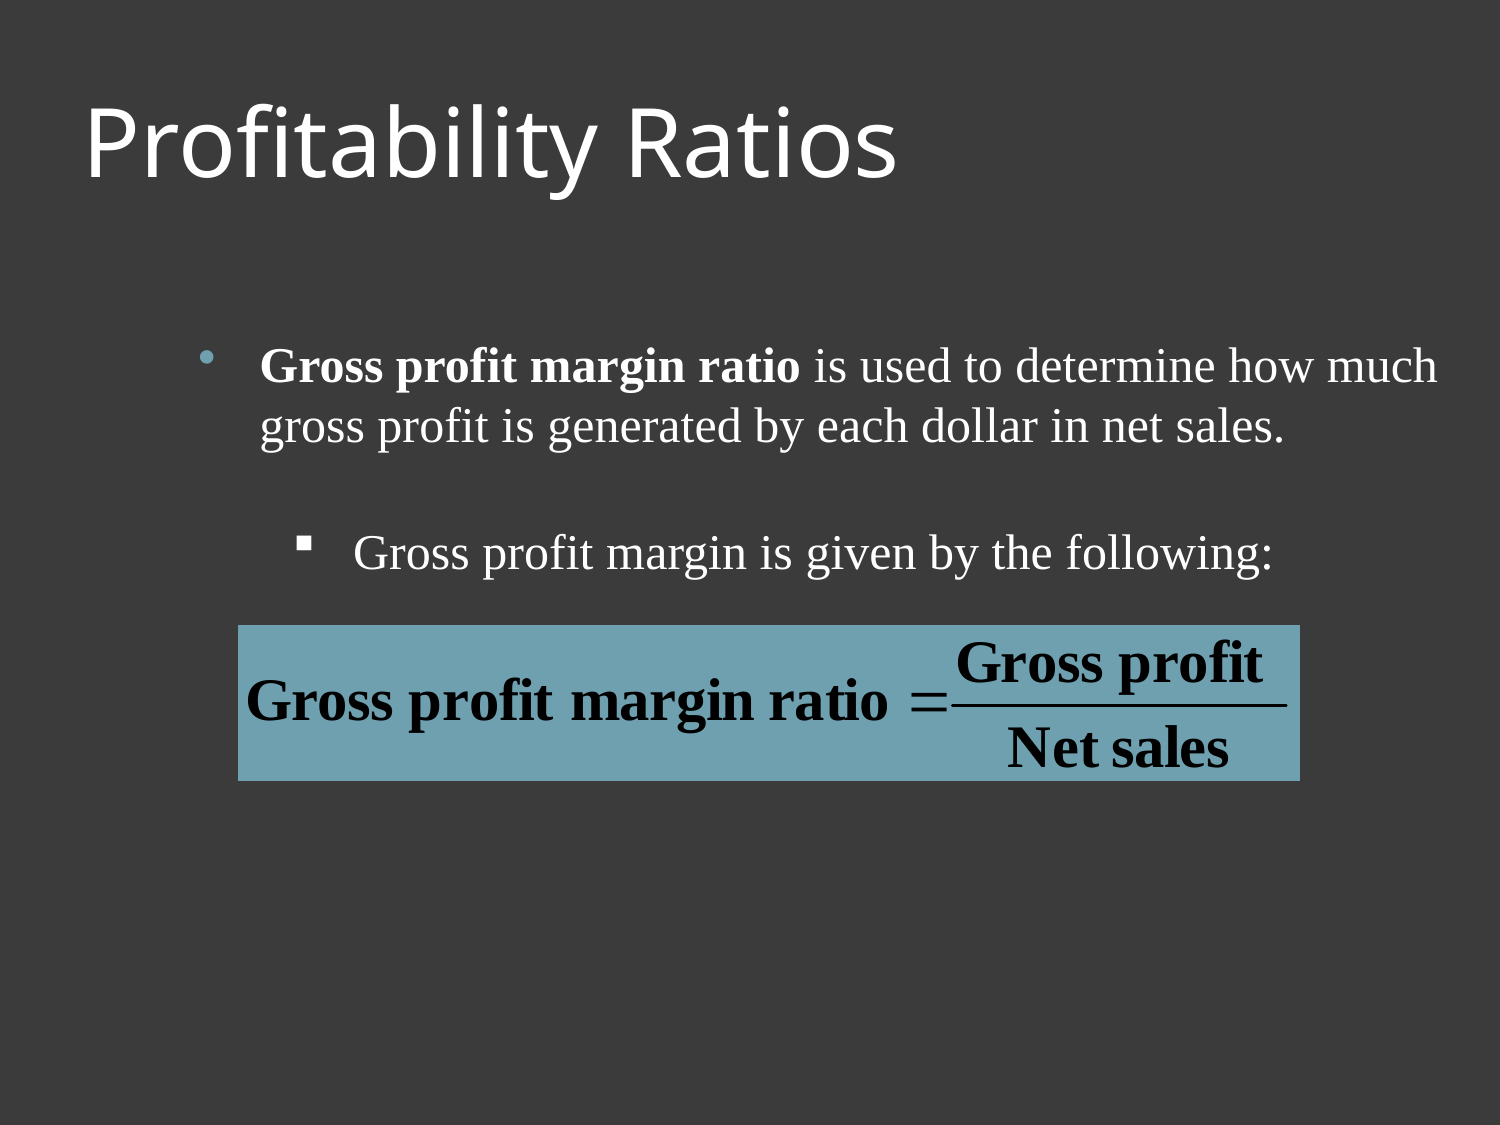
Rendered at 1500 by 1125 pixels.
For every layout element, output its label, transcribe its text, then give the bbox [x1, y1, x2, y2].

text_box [187, 512, 1393, 782]
title Profitability Ratios [75, 45, 1300, 233]
list Gross profit margin ratio is used to determine how much gross profit is generated by each dollar in net sales. [179, 324, 1455, 500]
